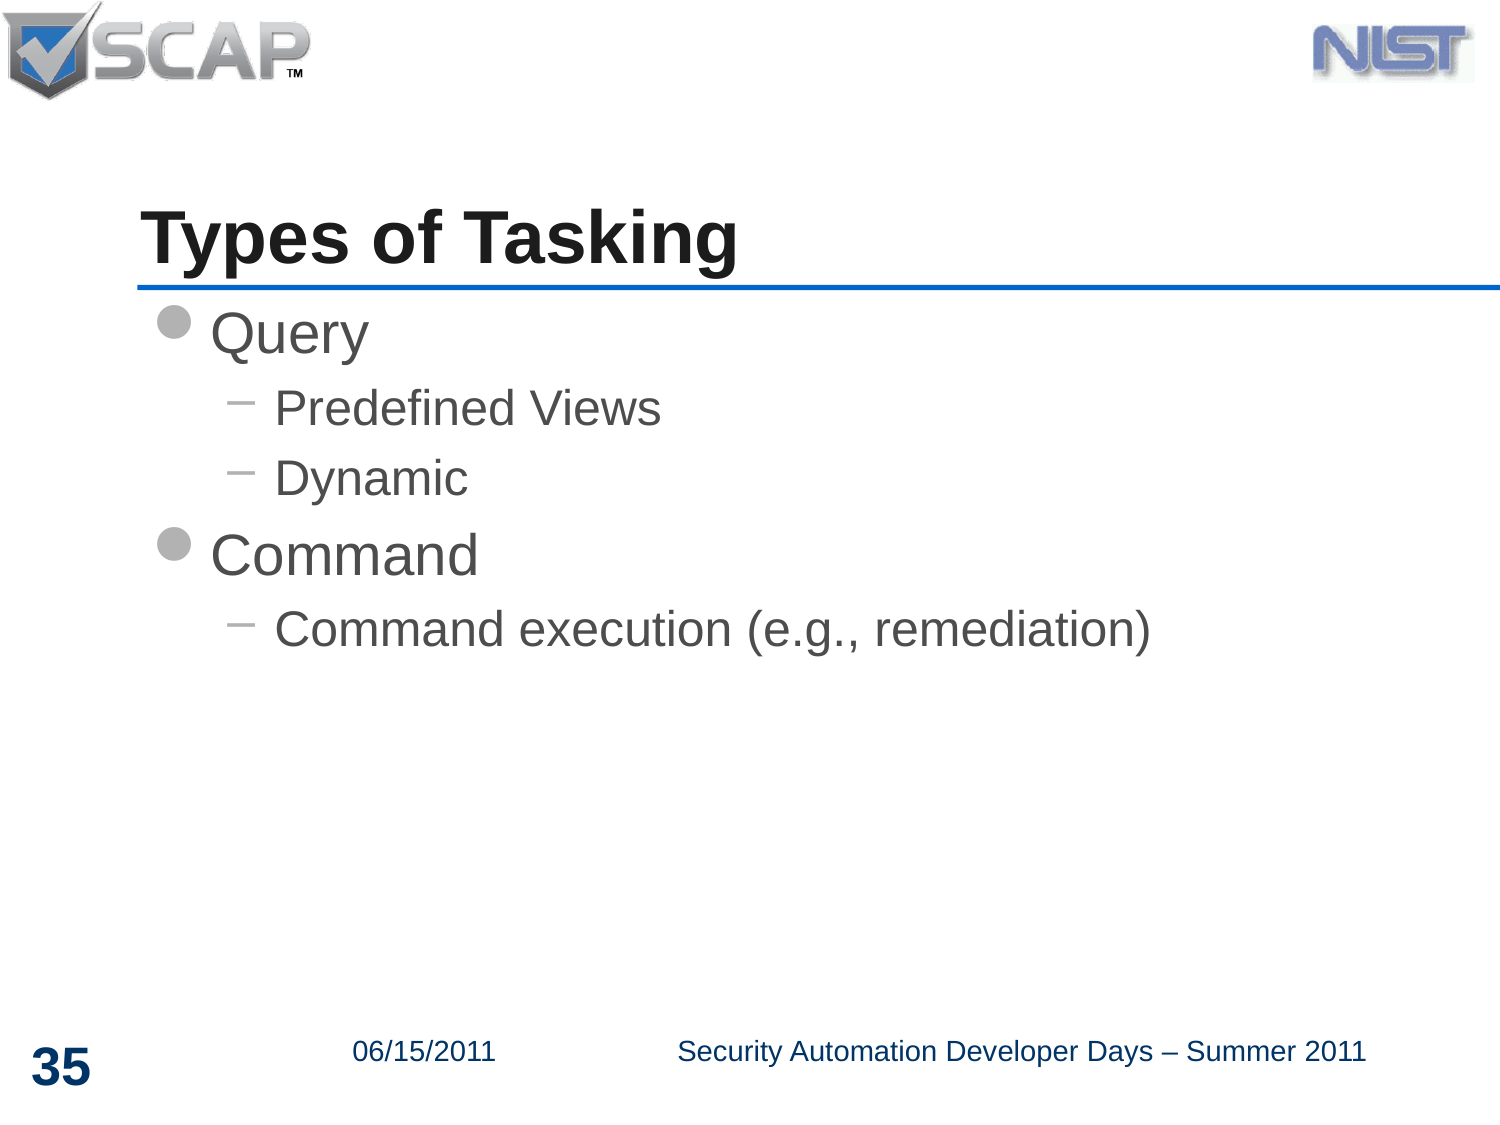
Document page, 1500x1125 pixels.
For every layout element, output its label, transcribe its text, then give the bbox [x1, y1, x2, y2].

list Query Predefined Views Dynamic Command Command execution (e.g., remediation) [137, 287, 1400, 1026]
title Types of Tasking [124, 99, 1426, 288]
picture [1312, 24, 1475, 83]
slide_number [337, 1025, 662, 1103]
slide_number 35 [13, 1023, 111, 1105]
footer Security Automation Developer Days – Summer 2011 [662, 1025, 1426, 1103]
picture [0, 0, 313, 103]
